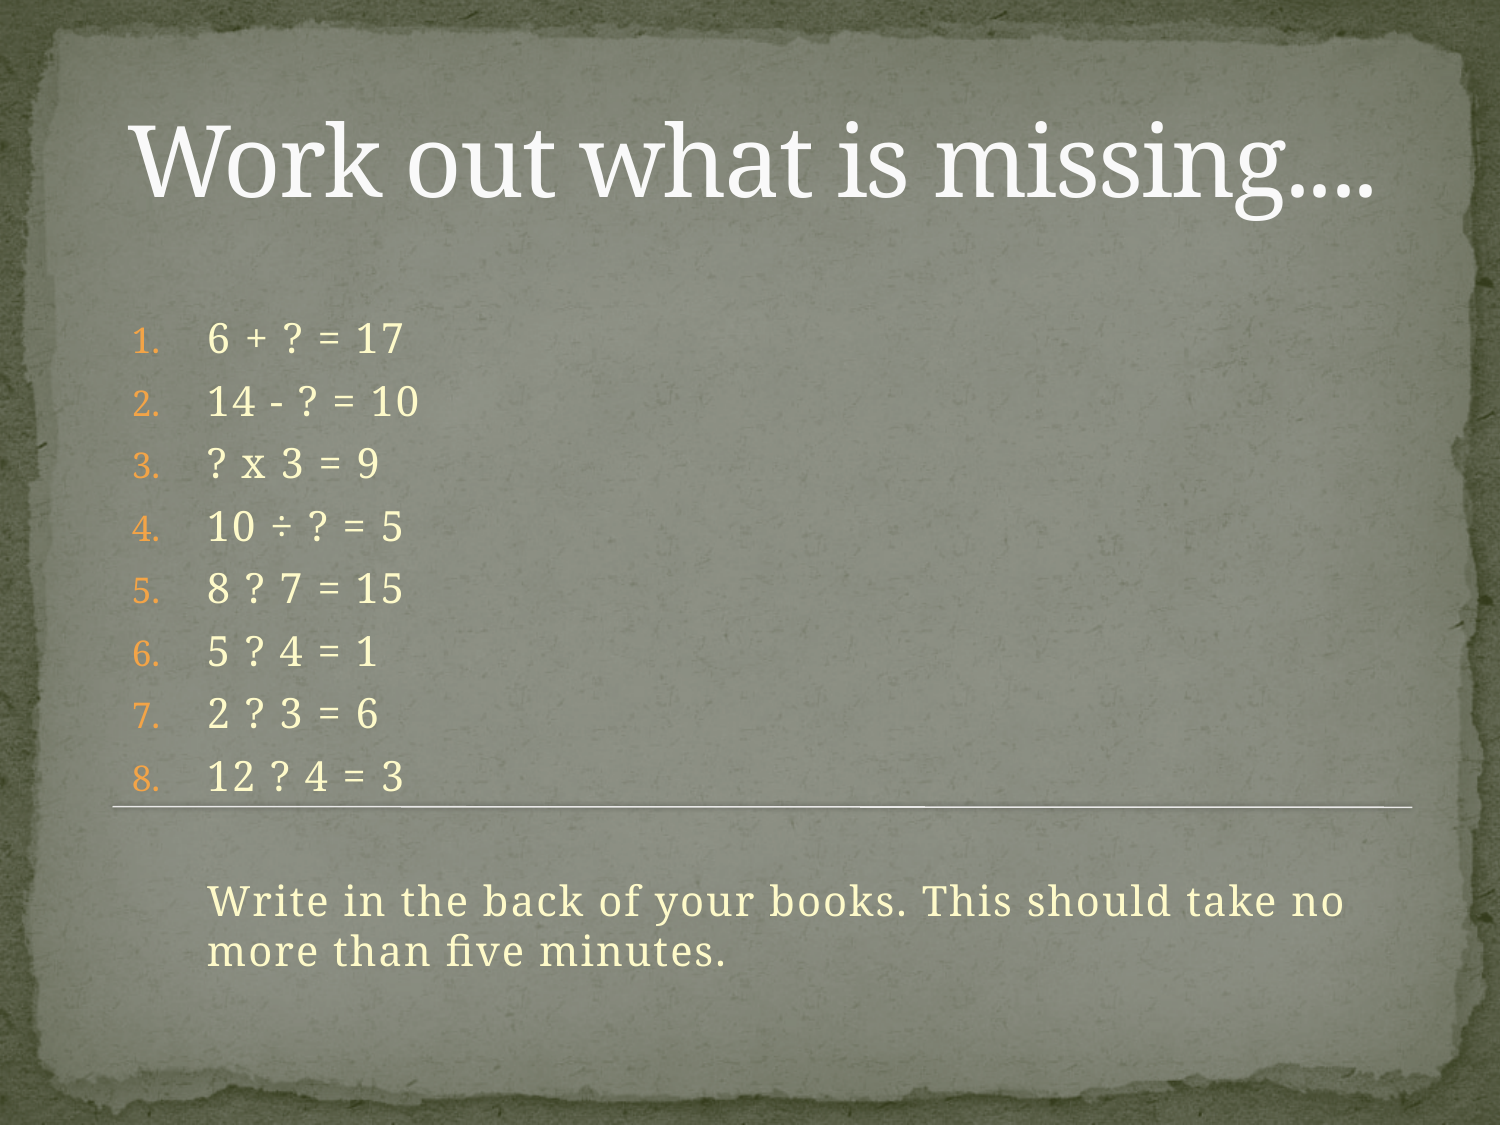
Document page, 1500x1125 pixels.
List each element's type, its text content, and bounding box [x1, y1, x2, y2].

list 6 + ? = 17 14 - ? = 10 ? x 3 = 9 10 ÷ ? = 5 8 ? 7 = 15 5 ? 4 = 1 2 ? 3 = 6 12 ? 4 = 3 Write in the back of your books. This should take no more than five minutes. [117, 304, 1418, 987]
title Work out what is missing.... [112, 0, 1413, 225]
